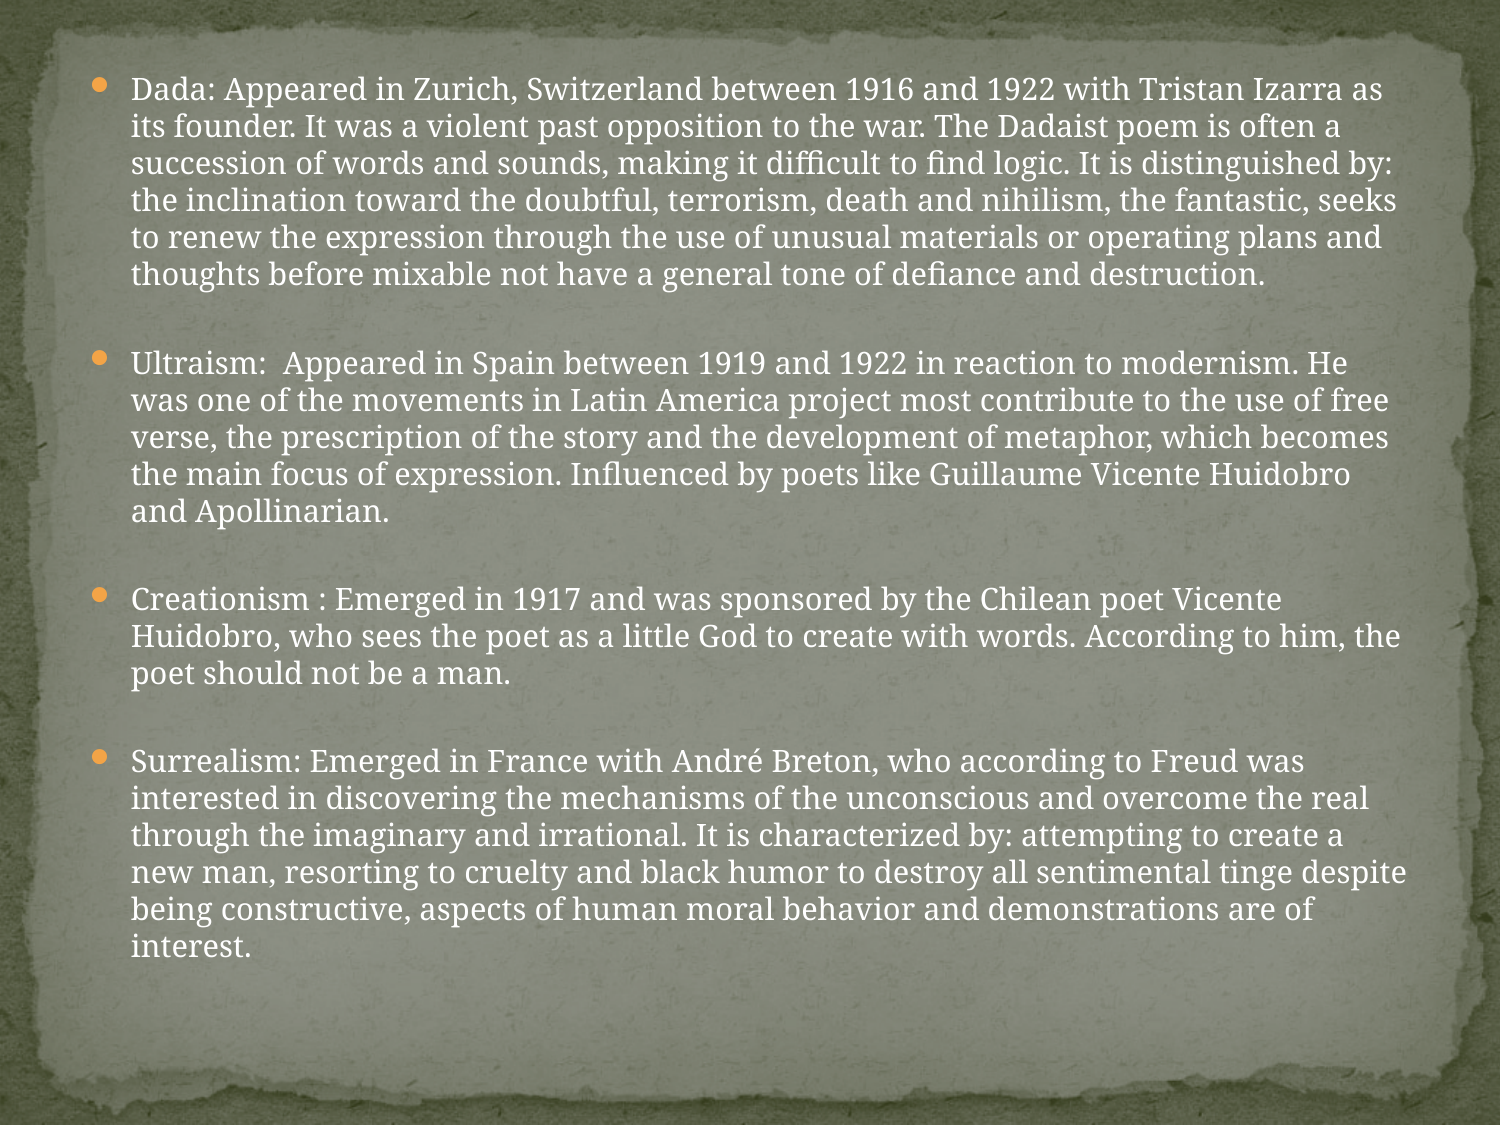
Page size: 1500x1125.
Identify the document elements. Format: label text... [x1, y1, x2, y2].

list Dada: Appeared in Zurich, Switzerland between 1916 and 1922 with Tristan Izarra as its founder. It was a violent past opposition to the war. The Dadaist poem is often a succession of words and sounds, making it difficult to find logic. It is distinguished by: the inclination toward the doubtful, terrorism, death and nihilism, the fantastic, seeks to renew the expression through the use of unusual materials or operating plans and thoughts before mixable not have a general tone of defiance and destruction. Ultraism: Appeared in Spain between 1919 and 1922 in reaction to modernism. He was one of the movements in Latin America project most contribute to the use of free verse, the prescription of the story and the development of metaphor, which becomes the main focus of expression. Influenced by poets like Guillaume Vicente Huidobro and Apollinarian. Creationism : Emerged in 1917 and was sponsored by the Chilean poet Vicente Huidobro, who sees the poet as a little God to create with words. According to him, the poet should not be a man. Surrealism: Emerged in France with André Breton, who according to Freud was interested in discovering the mechanisms of the unconscious and overcome the real through the imaginary and irrational. It is characterized by: attempting to create a new man, resorting to cruelty and black humor to destroy all sentimental tinge despite being constructive, aspects of human moral behavior and demonstrations are of interest. [75, 62, 1425, 1005]
